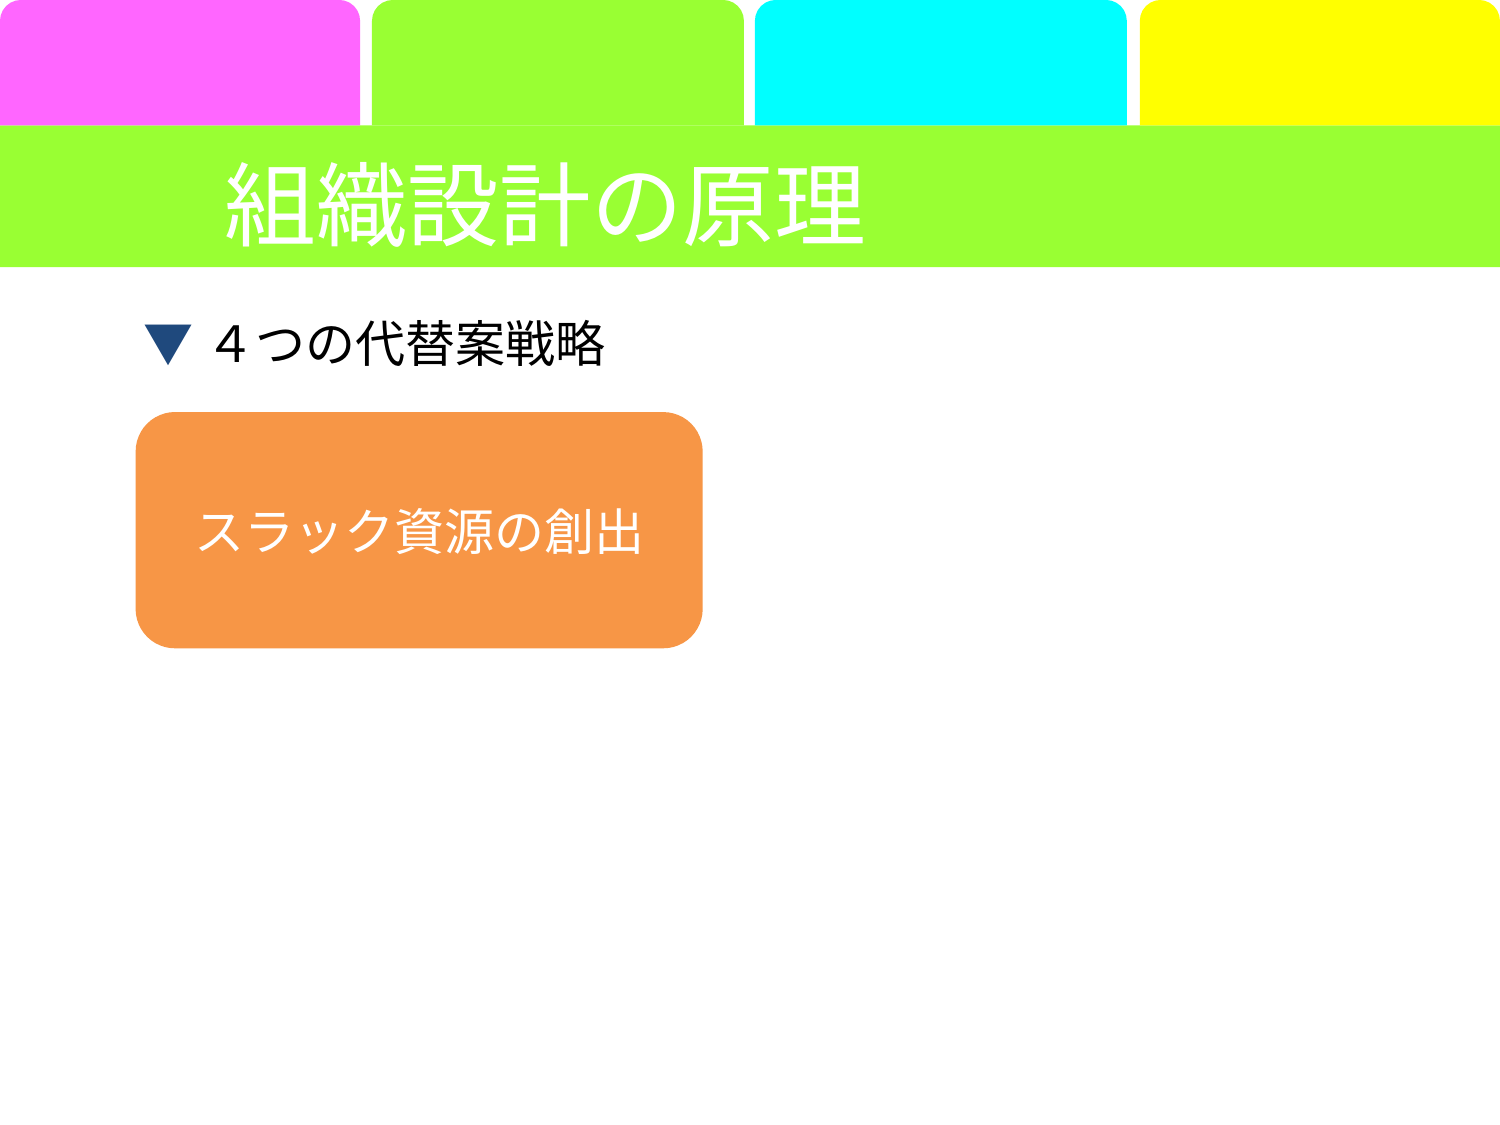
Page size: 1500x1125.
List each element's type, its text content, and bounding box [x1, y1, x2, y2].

text_box [0, 0, 363, 128]
text_box [1137, 0, 1500, 128]
text_box [369, 0, 747, 128]
text_box ▼４つの代替案戦略 [128, 304, 621, 380]
text_box 組織設計の原理 [209, 140, 882, 266]
text_box [0, 123, 1500, 269]
text_box [752, 0, 1129, 128]
text_box スラック資源の創出 [133, 409, 705, 651]
